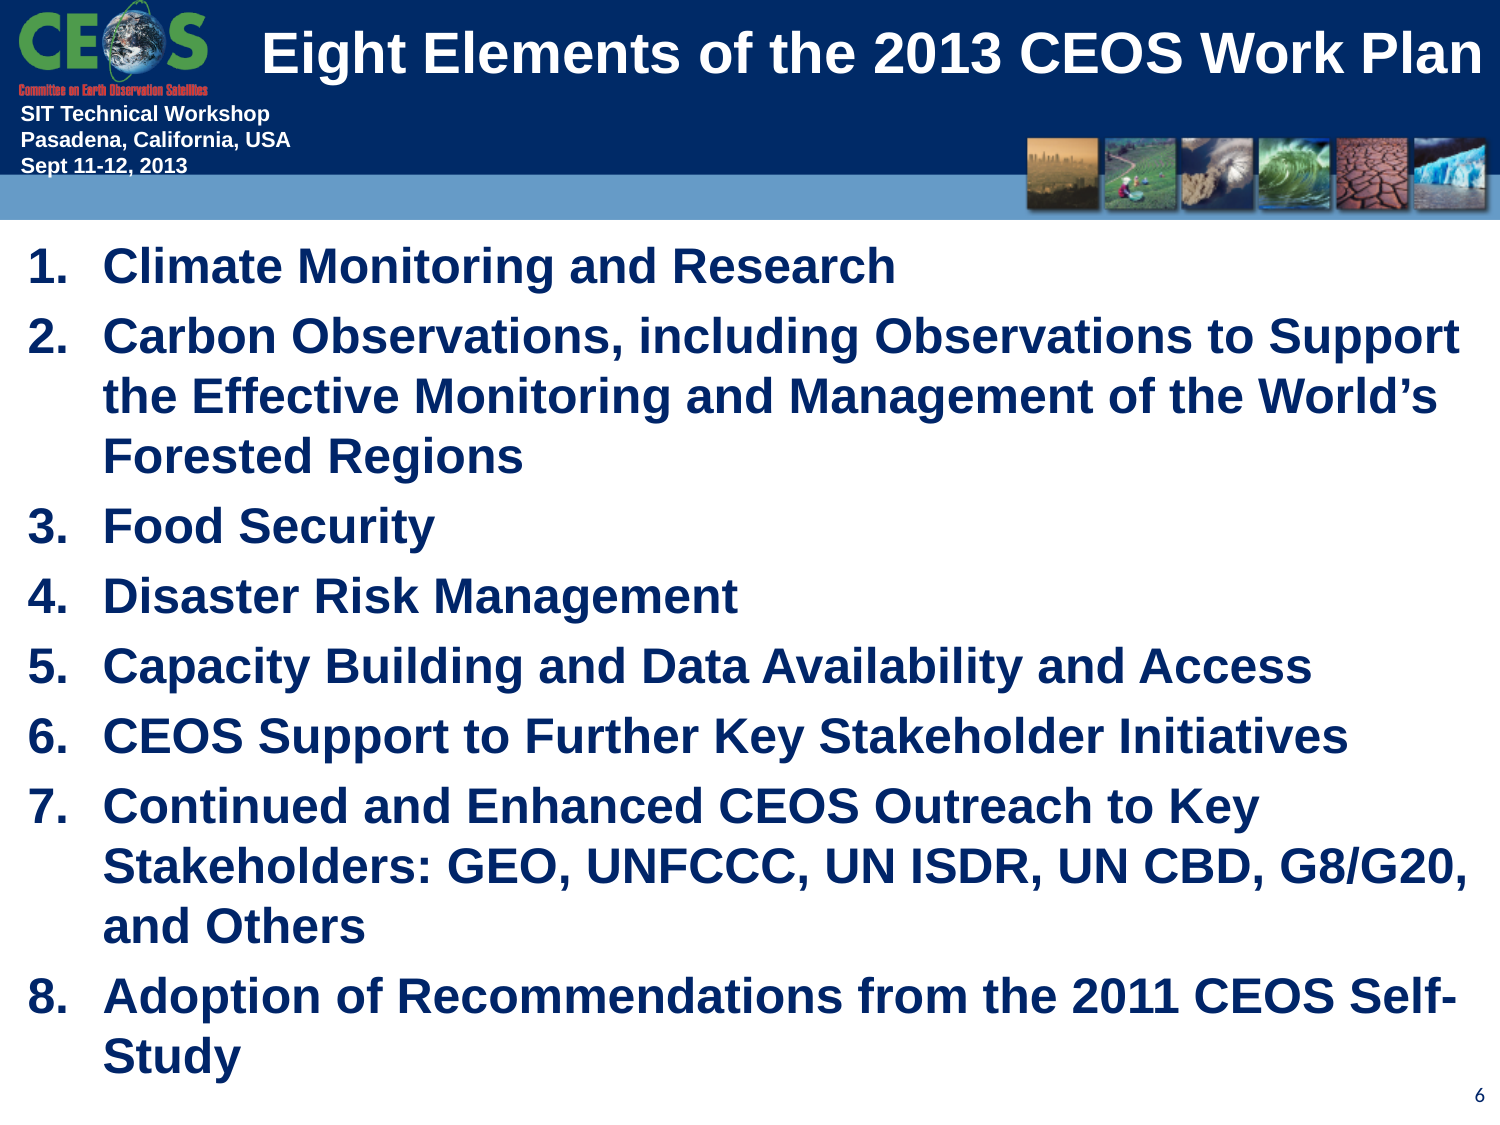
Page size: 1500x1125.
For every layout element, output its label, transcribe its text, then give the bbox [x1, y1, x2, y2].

title Eight Elements of the 2013 CEOS Work Plan [225, 0, 1500, 102]
slide_number 6 [1187, 1073, 1500, 1125]
list Climate Monitoring and Research Carbon Observations, including Observations to Support the Effective Monitoring and Management of the World’s Forested Regions Food Security Disaster Risk Management Capacity Building and Data Availability and Access CEOS Support to Further Key Stakeholder Initiatives Continued and Enhanced CEOS Outreach to Key Stakeholders: GEO, UNFCCC, UN ISDR, UN CBD, G8/G20, and Others Adoption of Recommendations from the 2011 CEOS Self-Study [12, 225, 1488, 1100]
picture [0, 0, 1500, 220]
